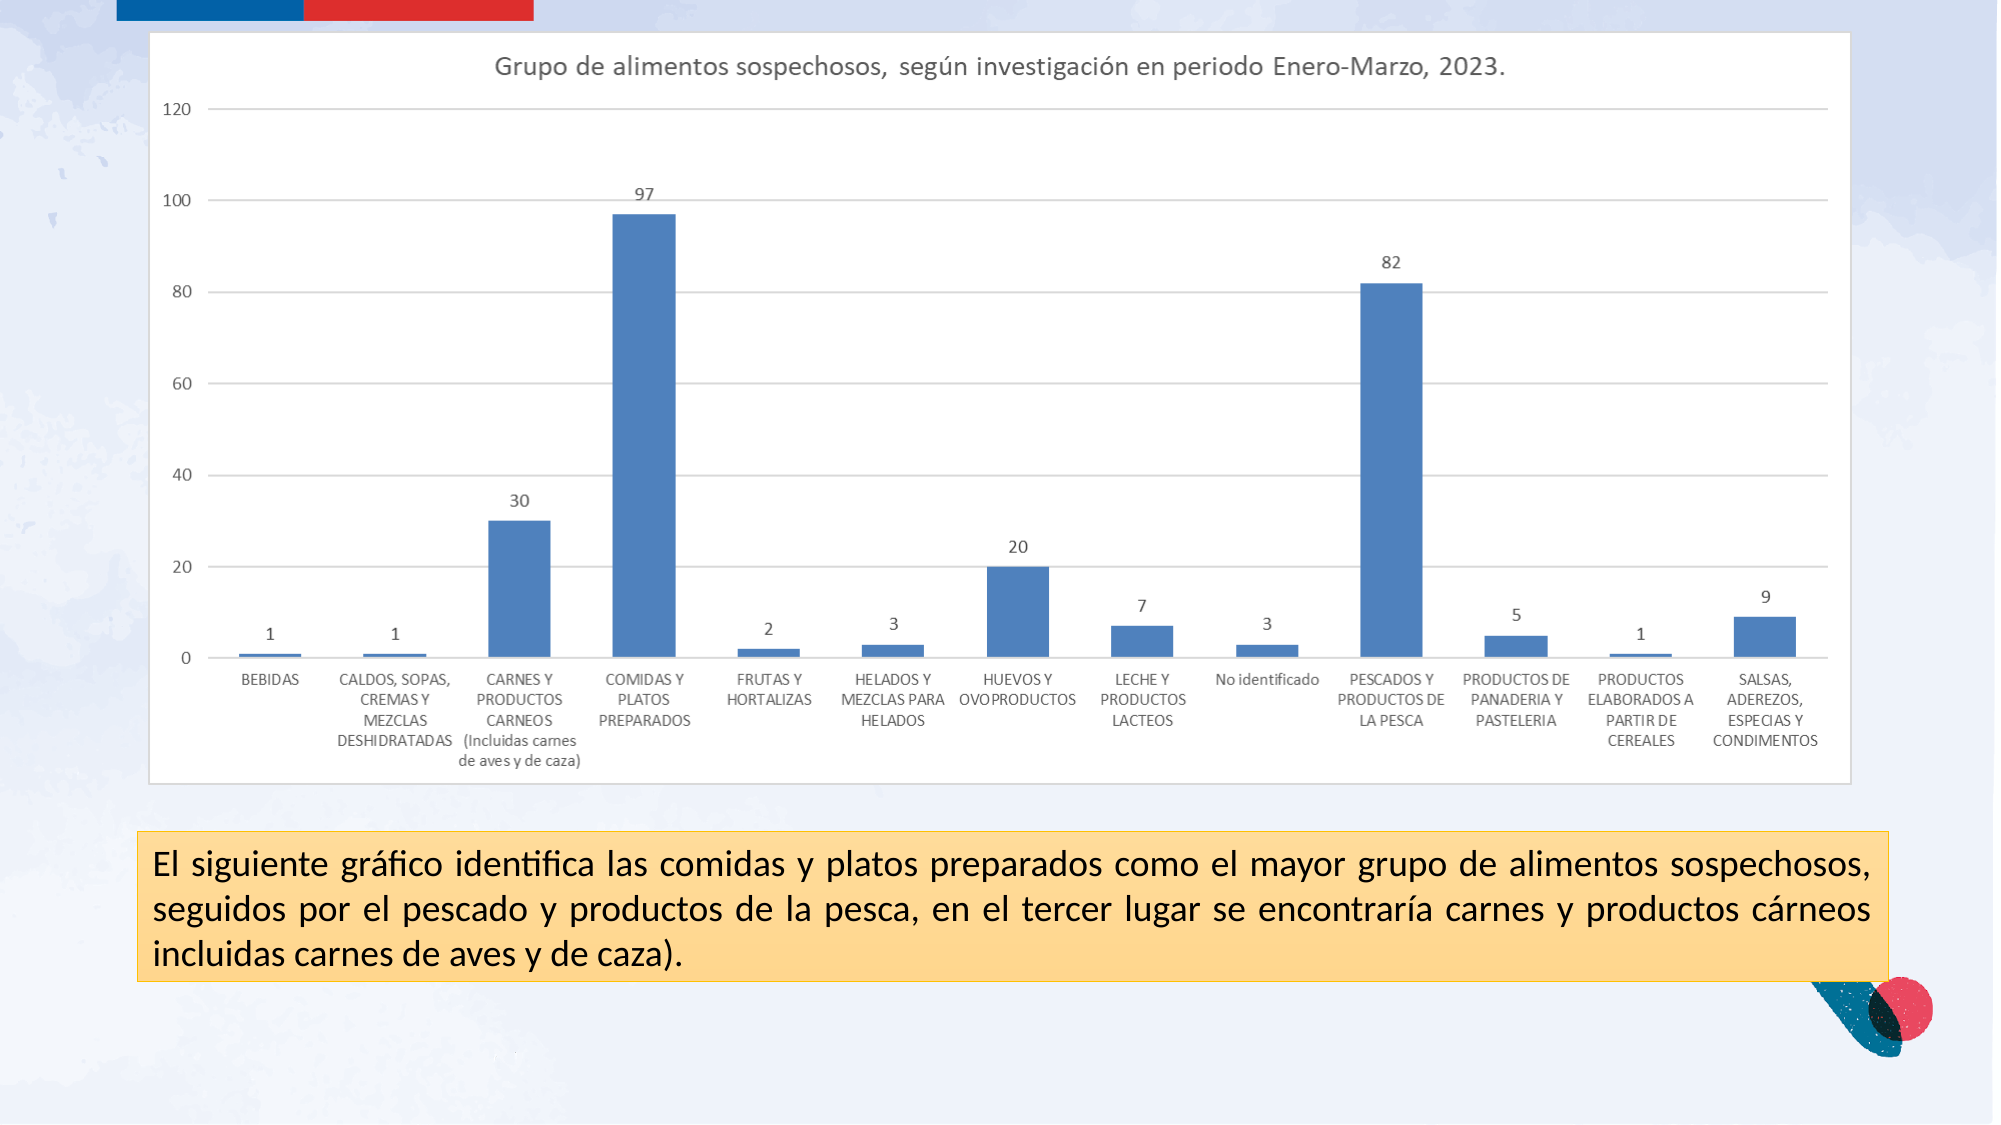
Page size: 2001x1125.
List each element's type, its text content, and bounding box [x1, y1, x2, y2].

picture [0, 0, 2001, 1125]
text_box El siguiente gráfico identifica las comidas y platos preparados como el mayor grupo de alimentos sospechosos, seguidos por el pescado y productos de la pesca, en el tercer lugar se encontraría carnes y productos cárneos incluidas carnes de aves y de caza). [137, 831, 1889, 982]
